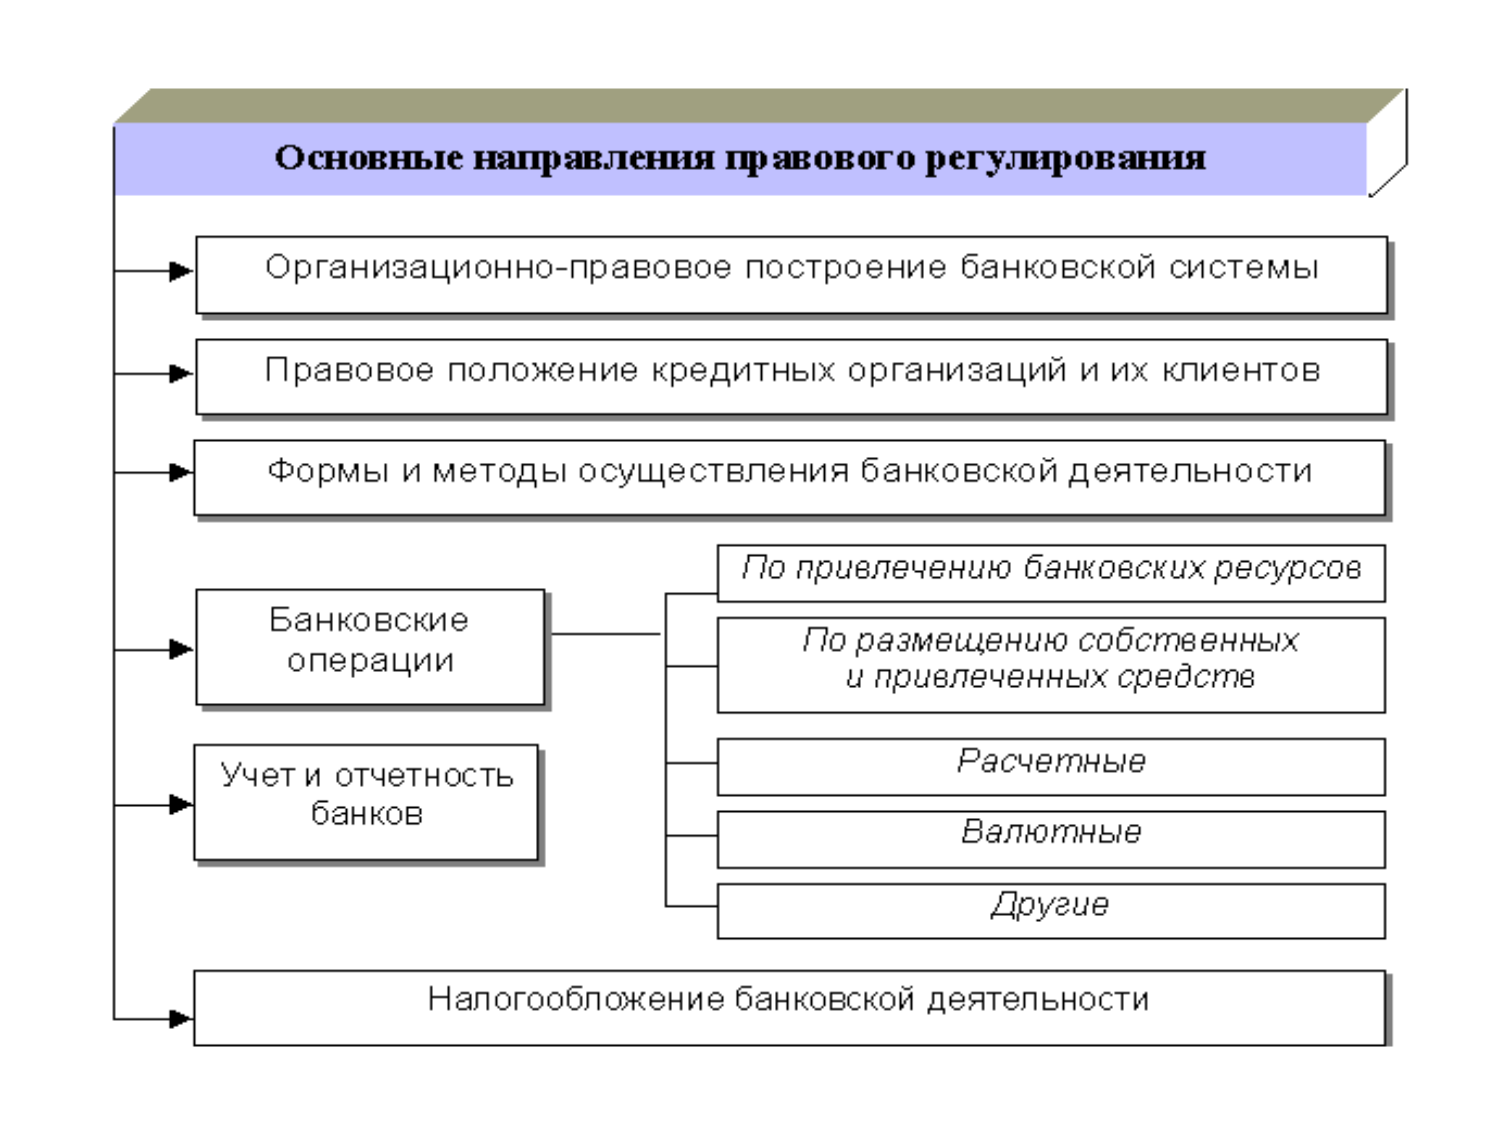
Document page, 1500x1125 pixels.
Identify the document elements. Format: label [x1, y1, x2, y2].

picture [106, 85, 1415, 1051]
